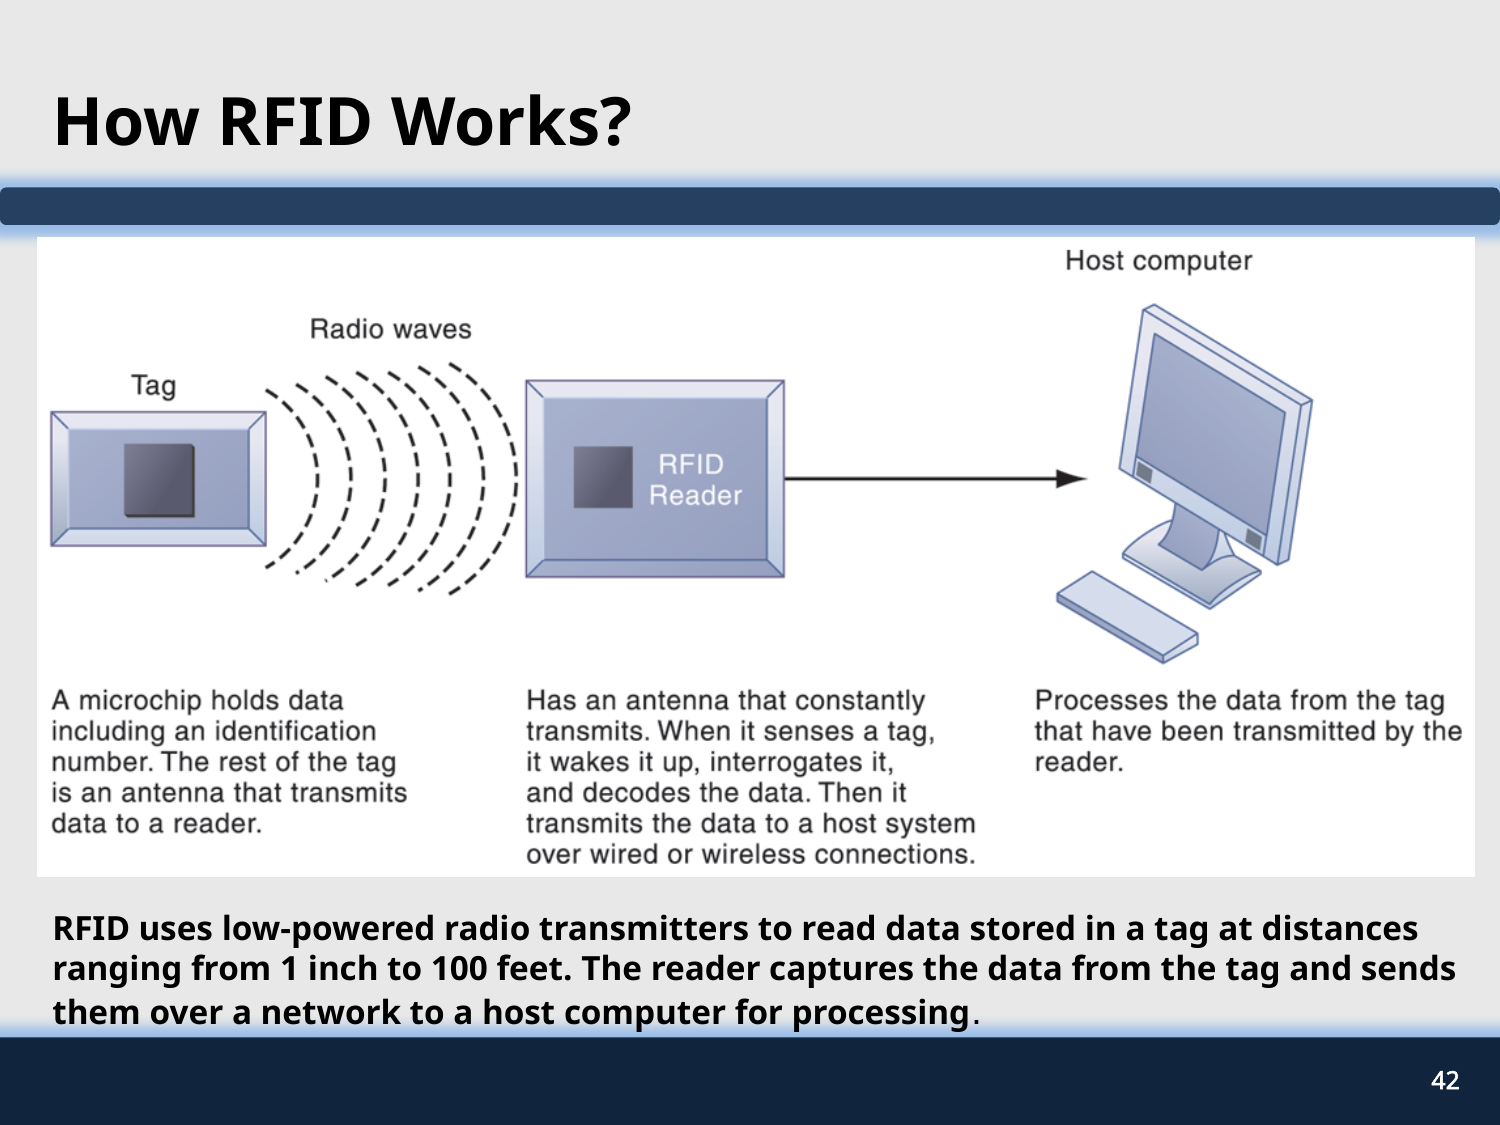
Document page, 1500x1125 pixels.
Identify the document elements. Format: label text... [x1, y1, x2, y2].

slide_number 42 [1412, 1050, 1475, 1113]
text_box RFID uses low-powered radio transmitters to read data stored in a tag at distances ranging from 1 inch to 100 feet. The reader captures the data from the tag and sends them over a network to a host computer for processing. [37, 899, 1475, 1040]
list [37, 237, 1476, 877]
title How RFID Works? [37, 62, 1338, 176]
